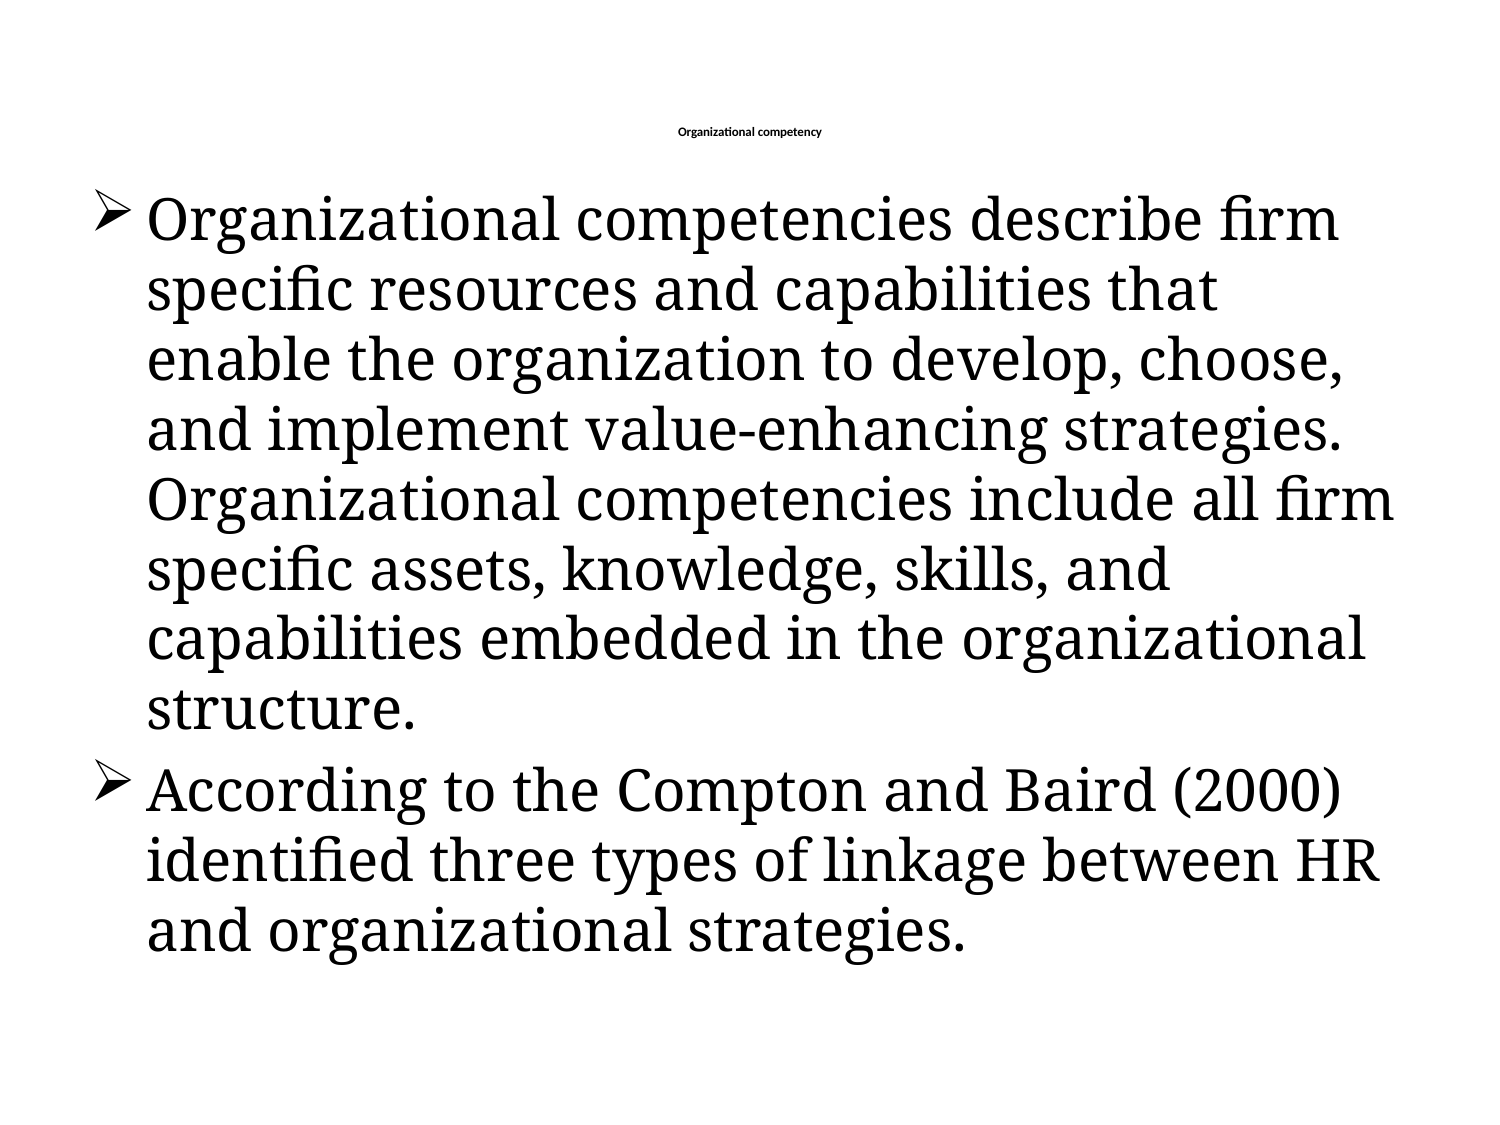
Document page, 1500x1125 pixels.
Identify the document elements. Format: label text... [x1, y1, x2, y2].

list Organizational competencies describe firm specific resources and capabilities that enable the organization to develop, choose, and implement value-enhancing strategies. Organizational competencies include all firm specific assets, knowledge, skills, and capabilities embedded in the organizational structure. According to the Compton and Baird (2000) identified three types of linkage between HR and organizational strategies. [75, 174, 1425, 1075]
title Organizational competency [75, 115, 1425, 163]
